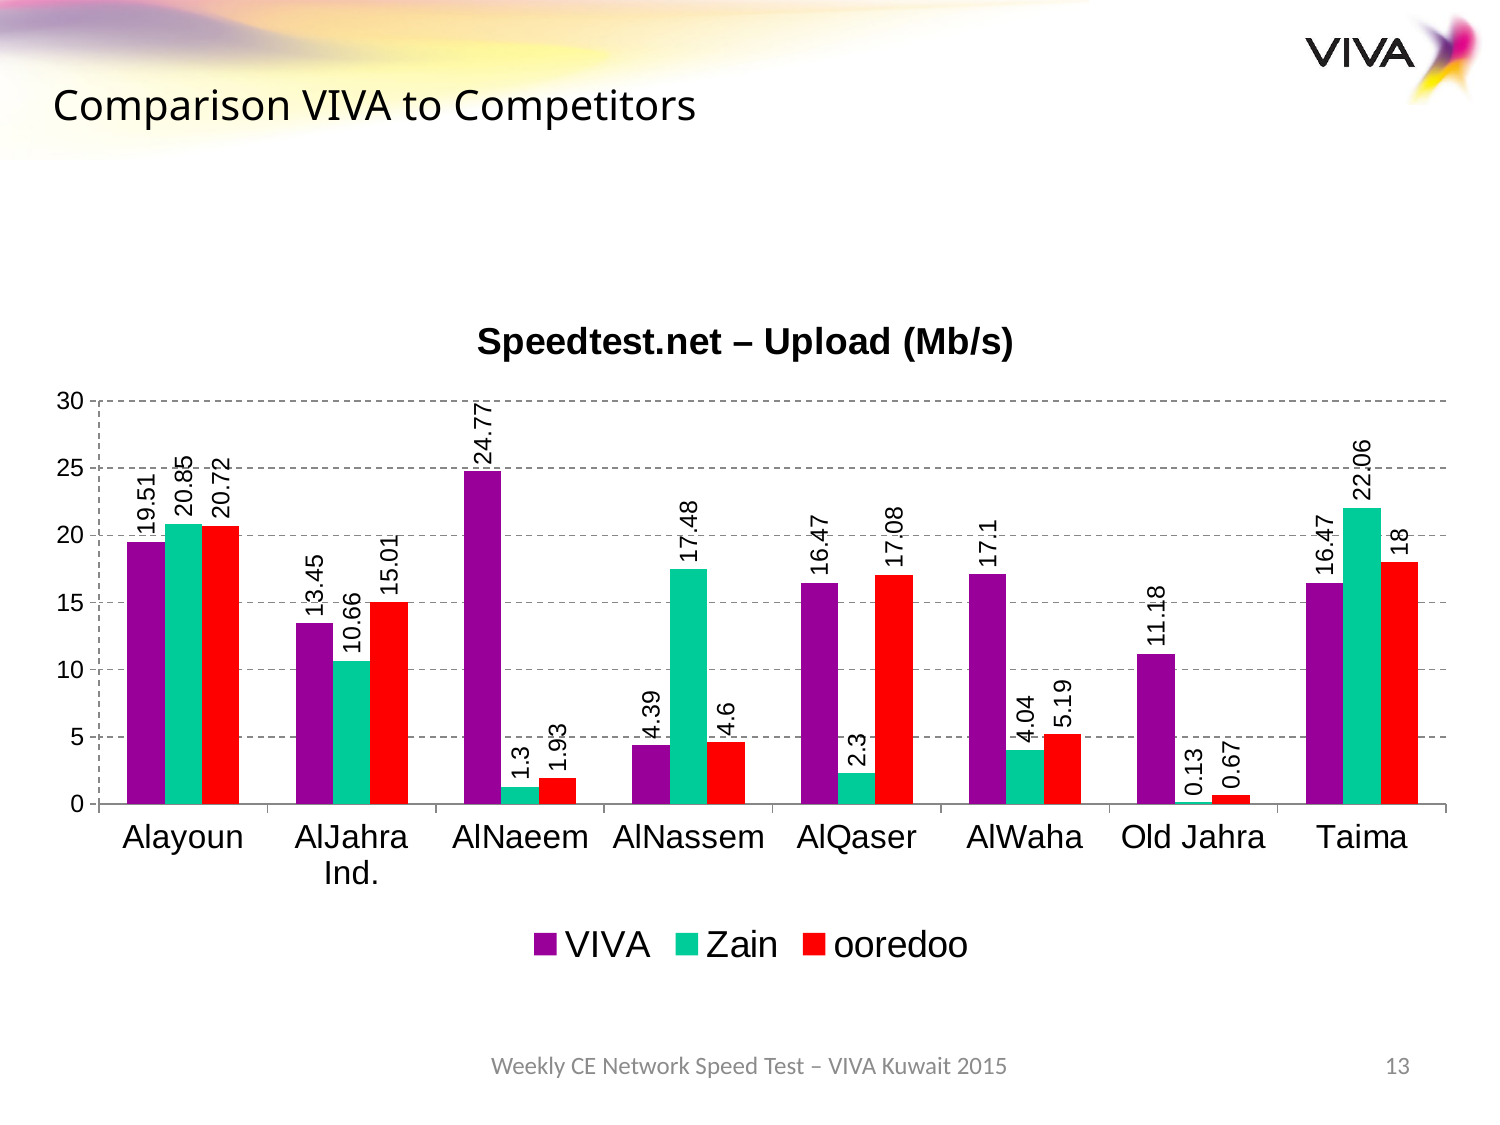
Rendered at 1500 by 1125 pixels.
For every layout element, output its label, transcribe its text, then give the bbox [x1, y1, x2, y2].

text_box Weekly CE Network Speed Test – VIVA Kuwait 2015 [205, 1042, 1074, 1103]
text_box Comparison VIVA to Competitors [37, 24, 1278, 184]
picture [0, 0, 1089, 160]
chart [27, 287, 1476, 974]
picture [1300, 12, 1485, 105]
text_box 13 [1074, 1042, 1425, 1103]
